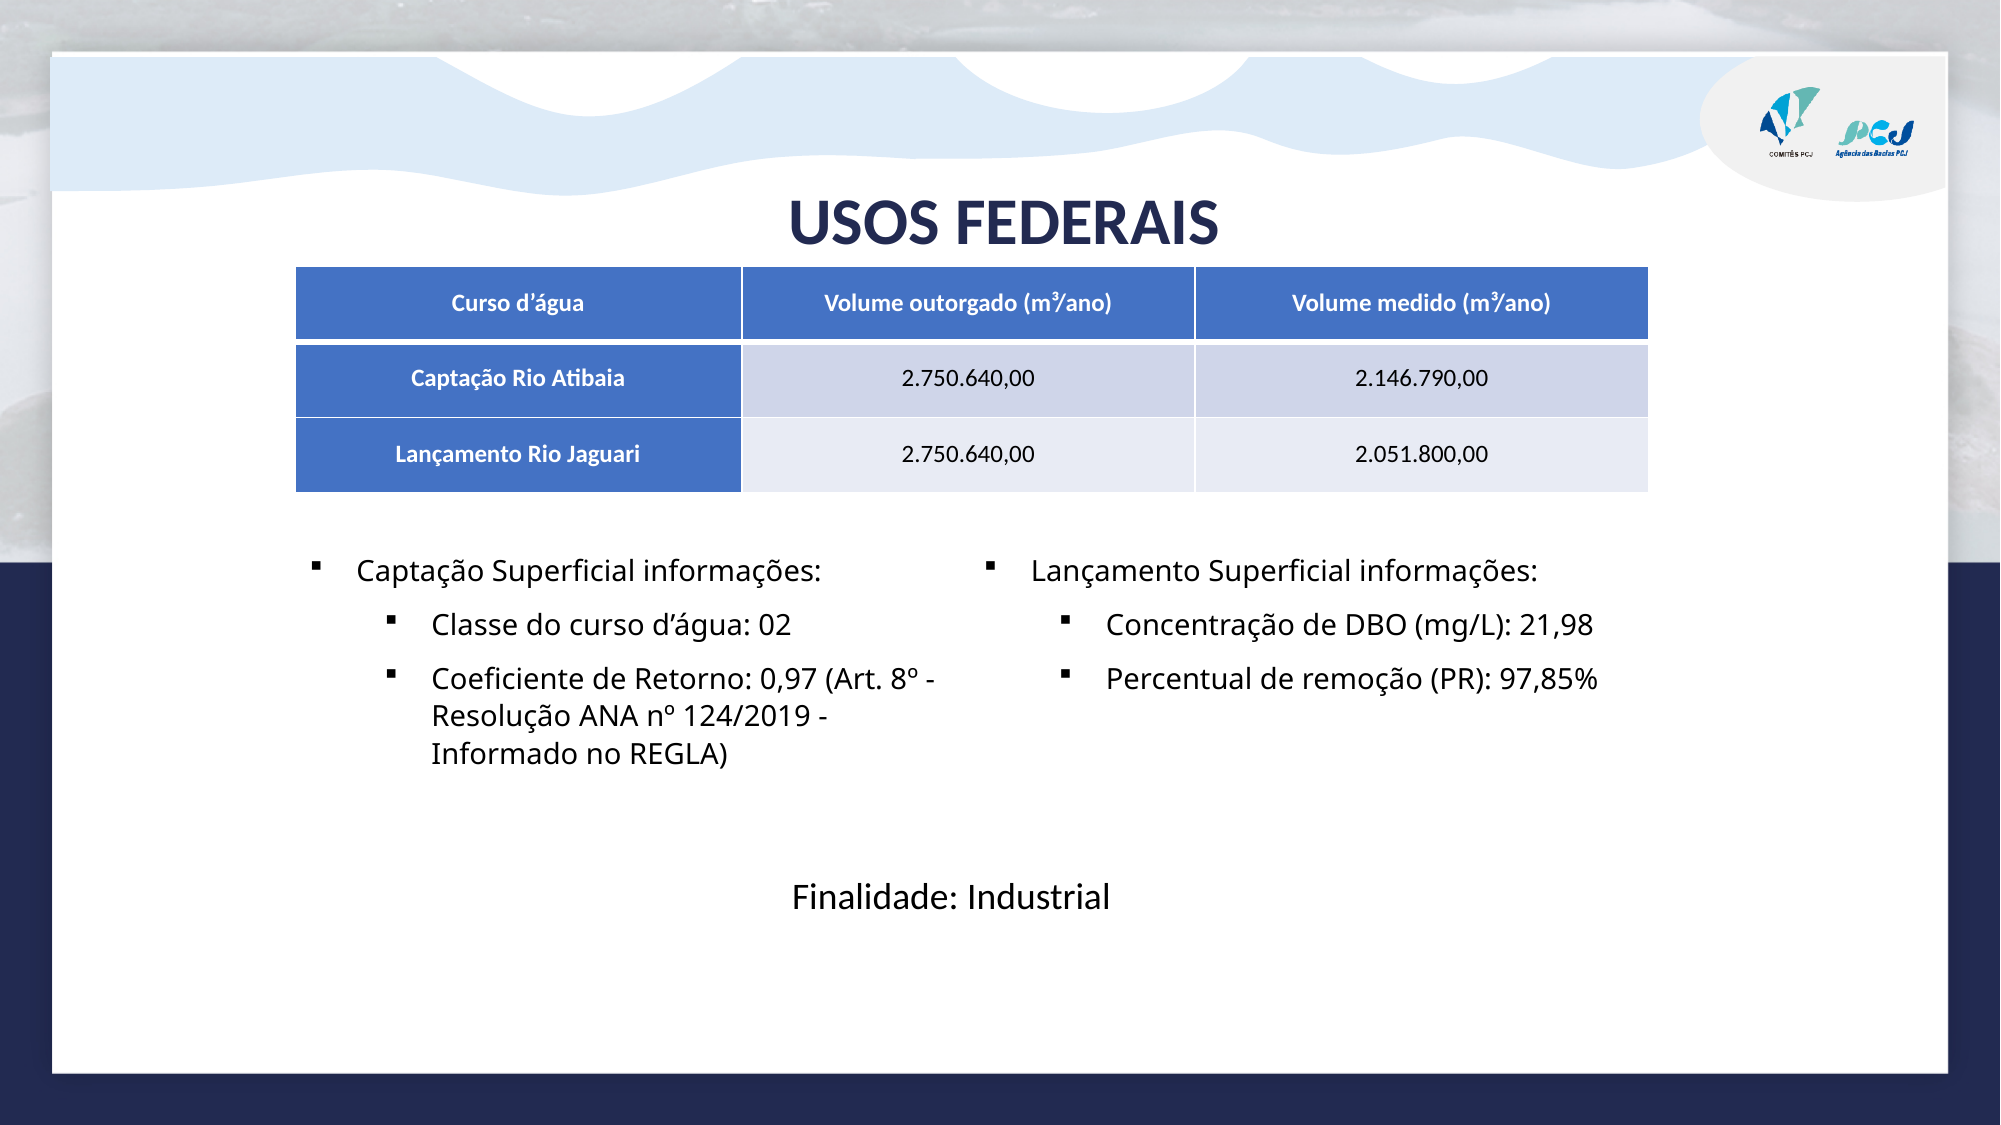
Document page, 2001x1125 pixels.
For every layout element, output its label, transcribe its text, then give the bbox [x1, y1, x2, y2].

picture [0, 0, 2000, 1125]
text_box Lançamento Superficial informações: Concentração de DBO (mg/L): 21,98 Percentual de remoção (PR): 97,85% [969, 542, 1642, 765]
table_header Volume medido (m³/ano) [1196, 267, 1648, 339]
text_box Finalidade: Industrial [777, 861, 1450, 924]
table_cell Captação Rio Atibaia [296, 345, 741, 417]
table_header Curso d’água [296, 267, 741, 339]
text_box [49, 56, 1946, 202]
table_cell 2.146.790,00 [1196, 345, 1648, 417]
table_cell 2.750.640,00 [743, 345, 1194, 417]
text_box Captação Superficial informações: Classe do curso d’água: 02 Coeficiente de Retorno: 0,97 (Art. 8º - Resolução ANA nº 124/2019 - Informado no REGLA) [294, 542, 967, 839]
table_header Volume outorgado (m³/ano) [743, 267, 1194, 339]
table_cell 2.750.640,00 [743, 418, 1194, 492]
text_box USOS FEDERAIS [96, 202, 1914, 258]
table_cell Lançamento Rio Jaguari [296, 418, 741, 492]
table_cell 2.051.800,00 [1196, 418, 1648, 492]
